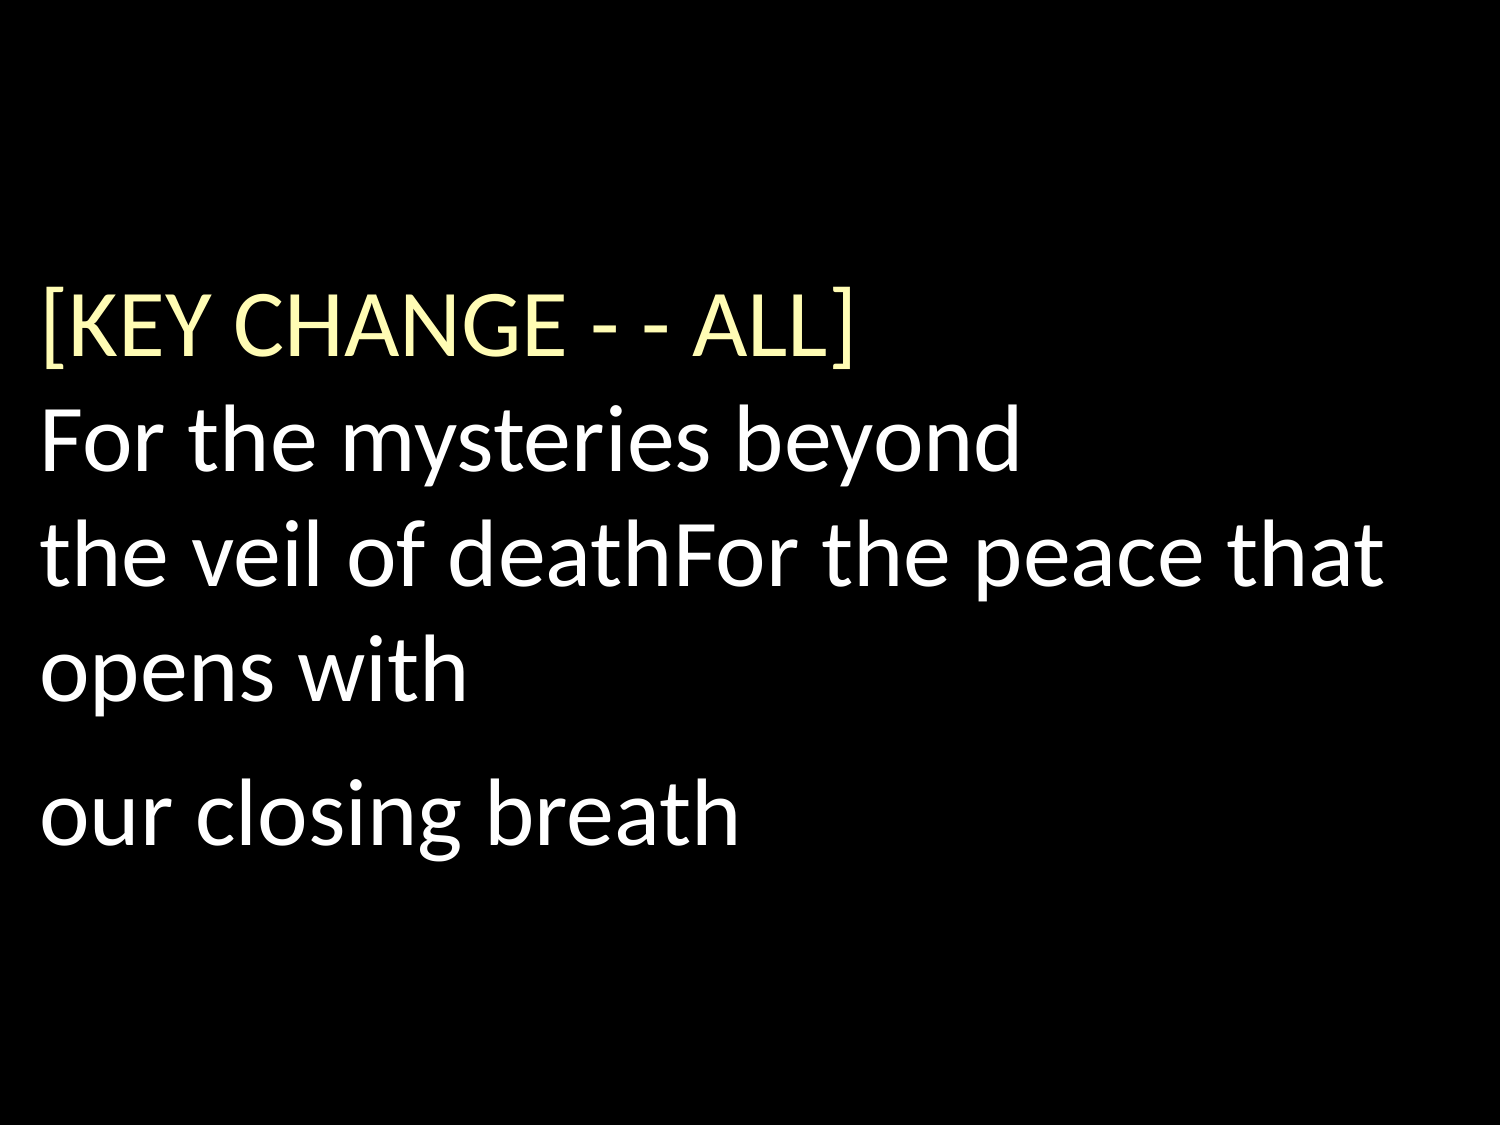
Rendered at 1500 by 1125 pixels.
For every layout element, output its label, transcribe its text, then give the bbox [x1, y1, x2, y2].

text_box [KEY CHANGE - - ALL] For the mysteries beyond the veil of death For the peace that opens with our closing breath [24, 24, 1475, 1100]
